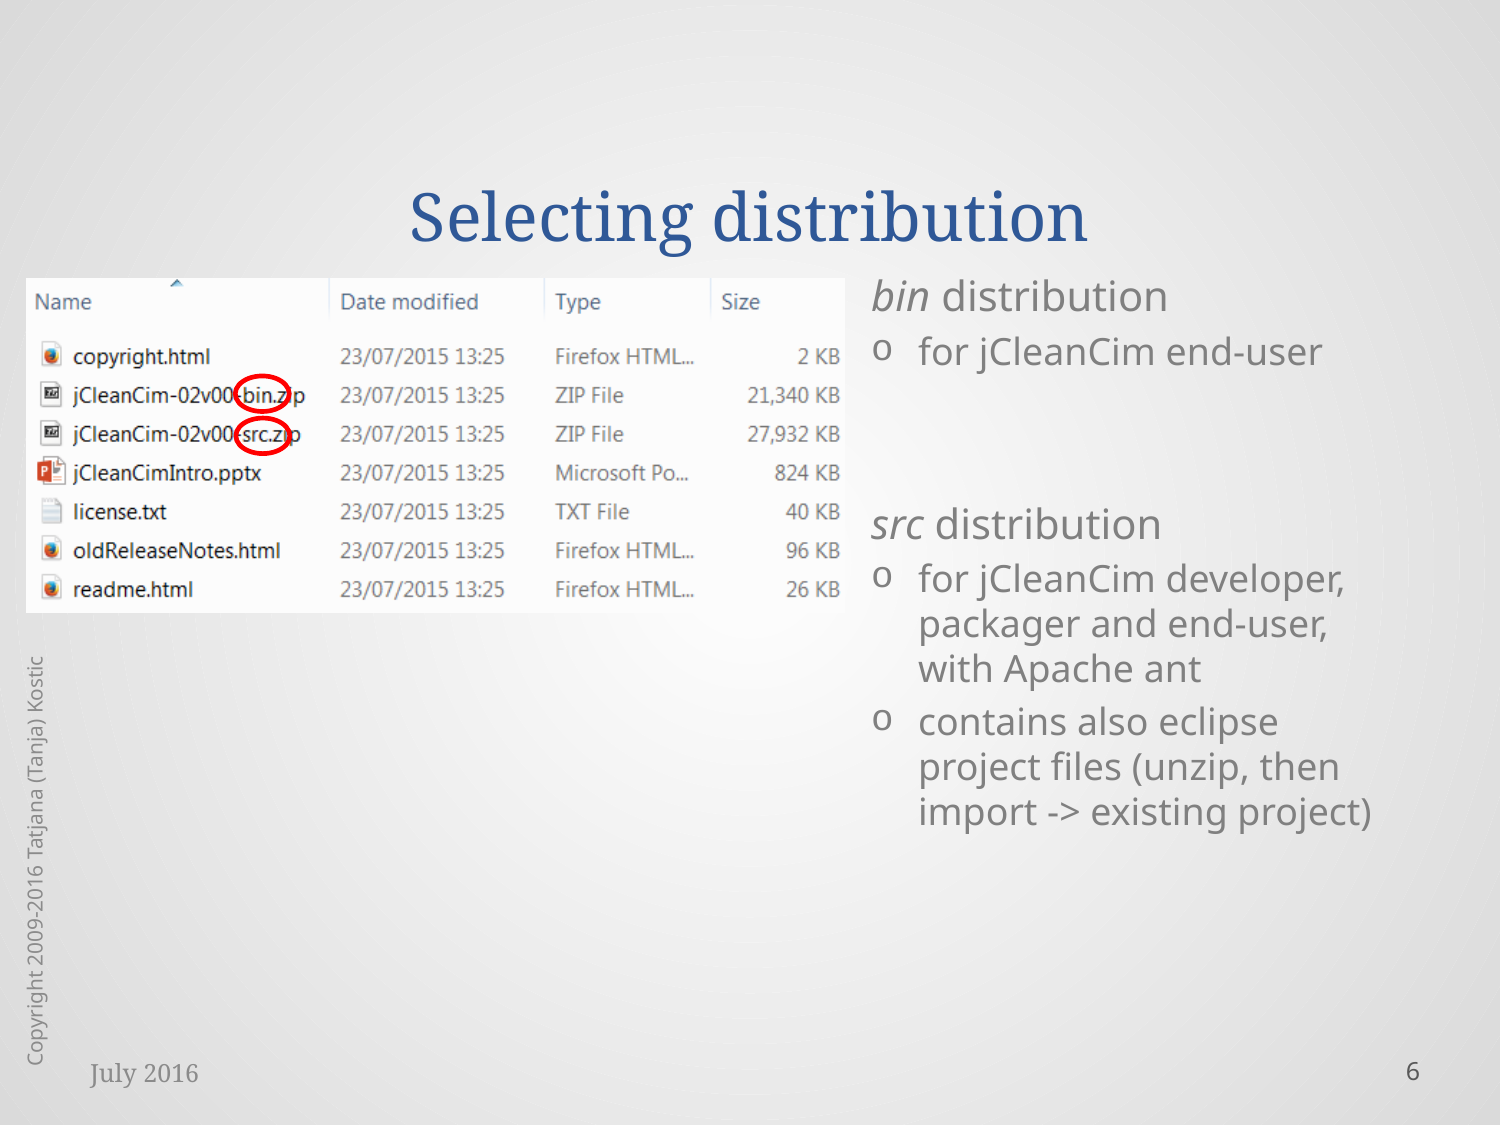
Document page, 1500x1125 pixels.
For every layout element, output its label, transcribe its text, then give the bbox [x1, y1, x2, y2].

title Selecting distribution [75, 0, 1425, 263]
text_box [25, 278, 845, 614]
footer Copyright 2009-2016 Tatjana (Tanja) Kostic [18, 621, 54, 1101]
list bin distribution for jCleanCim end-user src distribution for jCleanCim developer, packager and end-user, with Apache ant contains also eclipse project files (unzip, then import -> existing project) [856, 262, 1425, 1005]
slide_number 6 [1401, 1042, 1494, 1103]
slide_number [75, 1042, 313, 1103]
